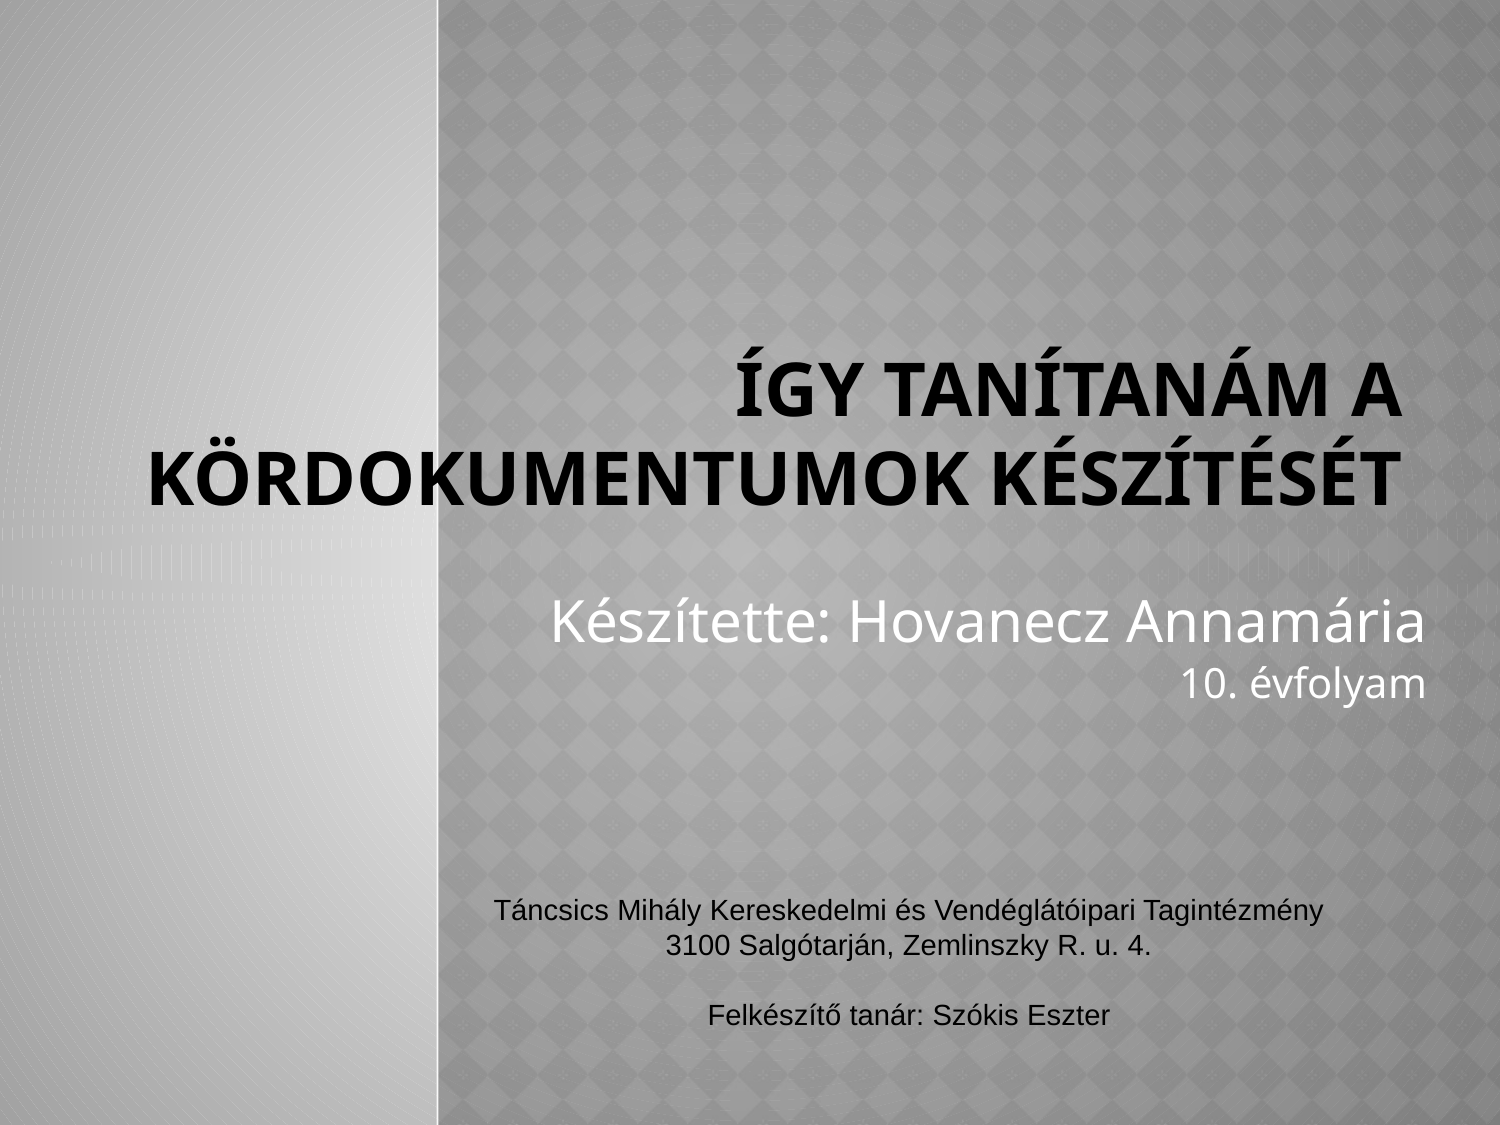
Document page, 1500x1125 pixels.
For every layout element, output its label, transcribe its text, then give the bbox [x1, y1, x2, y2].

text_box Táncsics Mihály Kereskedelmi és Vendéglátóipari Tagintézmény 3100 Salgótarján, Zemlinszky R. u. 4. Felkészítő tanár: Szókis Eszter [466, 884, 1353, 1039]
subtitle Készítette: Hovanecz Annamária 10. évfolyam [454, 597, 1436, 733]
title Így tanítanám a kördokumentumok készítését [135, 278, 1411, 520]
